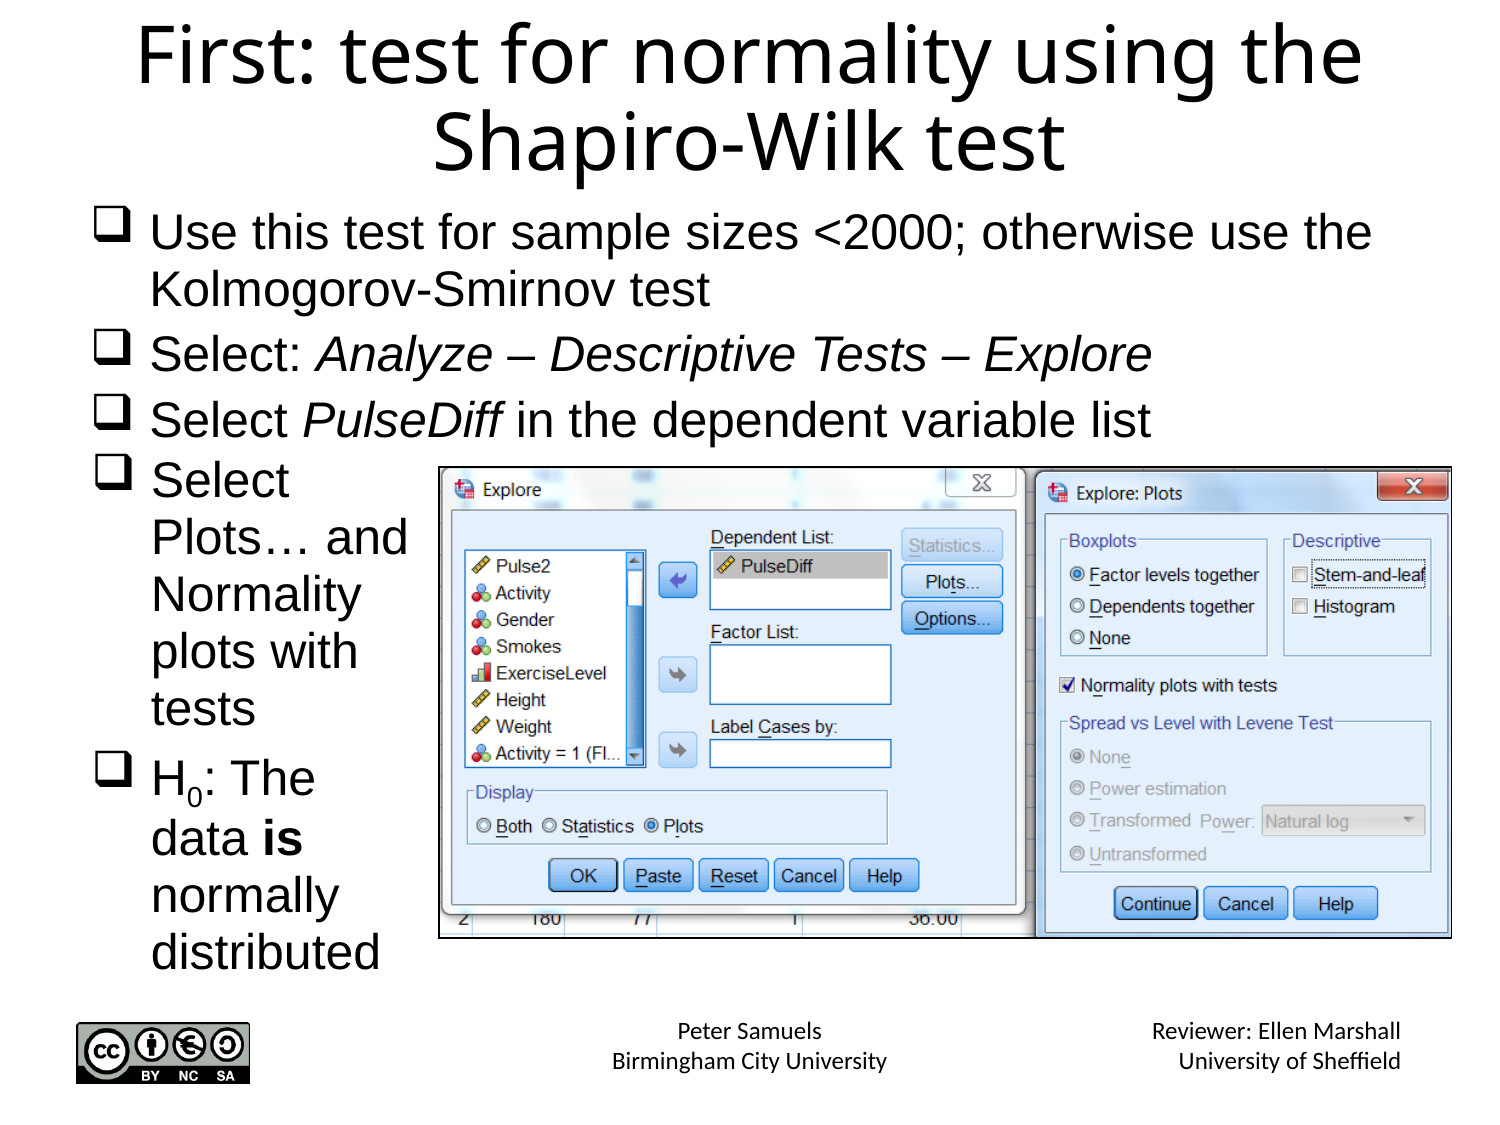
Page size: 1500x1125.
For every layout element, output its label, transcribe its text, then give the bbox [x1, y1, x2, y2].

text_box Peter Samuels Birmingham City University [549, 1007, 951, 1083]
text_box Select Plots… and Normality plots with tests H0: The data is normally distributed [76, 444, 440, 989]
picture [439, 467, 1451, 938]
text_box Reviewer: Ellen Marshall University of Sheffield [1038, 1007, 1417, 1083]
picture [76, 1022, 251, 1084]
list Use this test for sample sizes <2000; otherwise use the Kolmogorov-Smirnov test Select: Analyze – Descriptive Tests – Explore Select PulseDiff in the dependent variable list [75, 196, 1428, 457]
title First: test for normality using the Shapiro-Wilk test [75, 7, 1425, 195]
